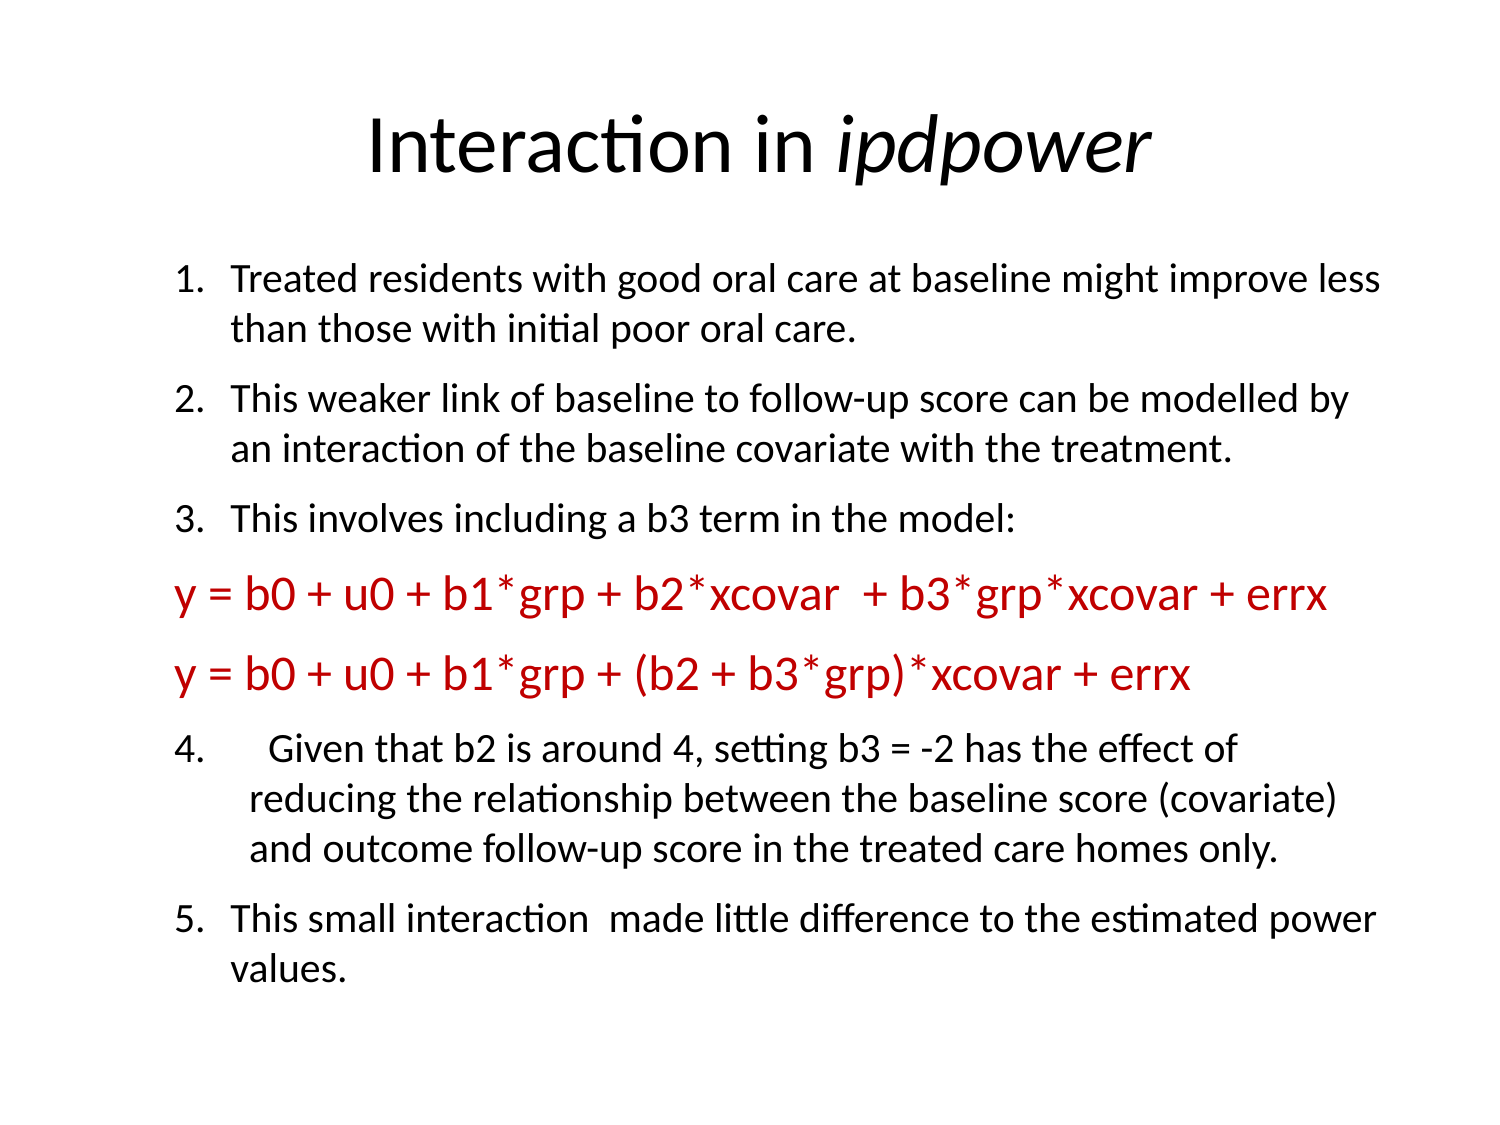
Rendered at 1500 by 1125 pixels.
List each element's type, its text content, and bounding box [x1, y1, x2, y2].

text_box Treated residents with good oral care at baseline might improve less than those with initial poor oral care. This weaker link of baseline to follow-up score can be modelled by an interaction of the baseline covariate with the treatment. This involves including a b3 term in the model: y = b0 + u0 + b1*grp + b2*xcovar + b3*grp*xcovar + errx y = b0 + u0 + b1*grp + (b2 + b3*grp)*xcovar + errx Given that b2 is around 4, setting b3 = -2 has the effect of reducing the relationship between the baseline score (covariate) and outcome follow-up score in the treated care homes only. This small interaction made little difference to the estimated power values. [159, 243, 1400, 999]
title Interaction in ipdpower [75, 45, 1425, 233]
